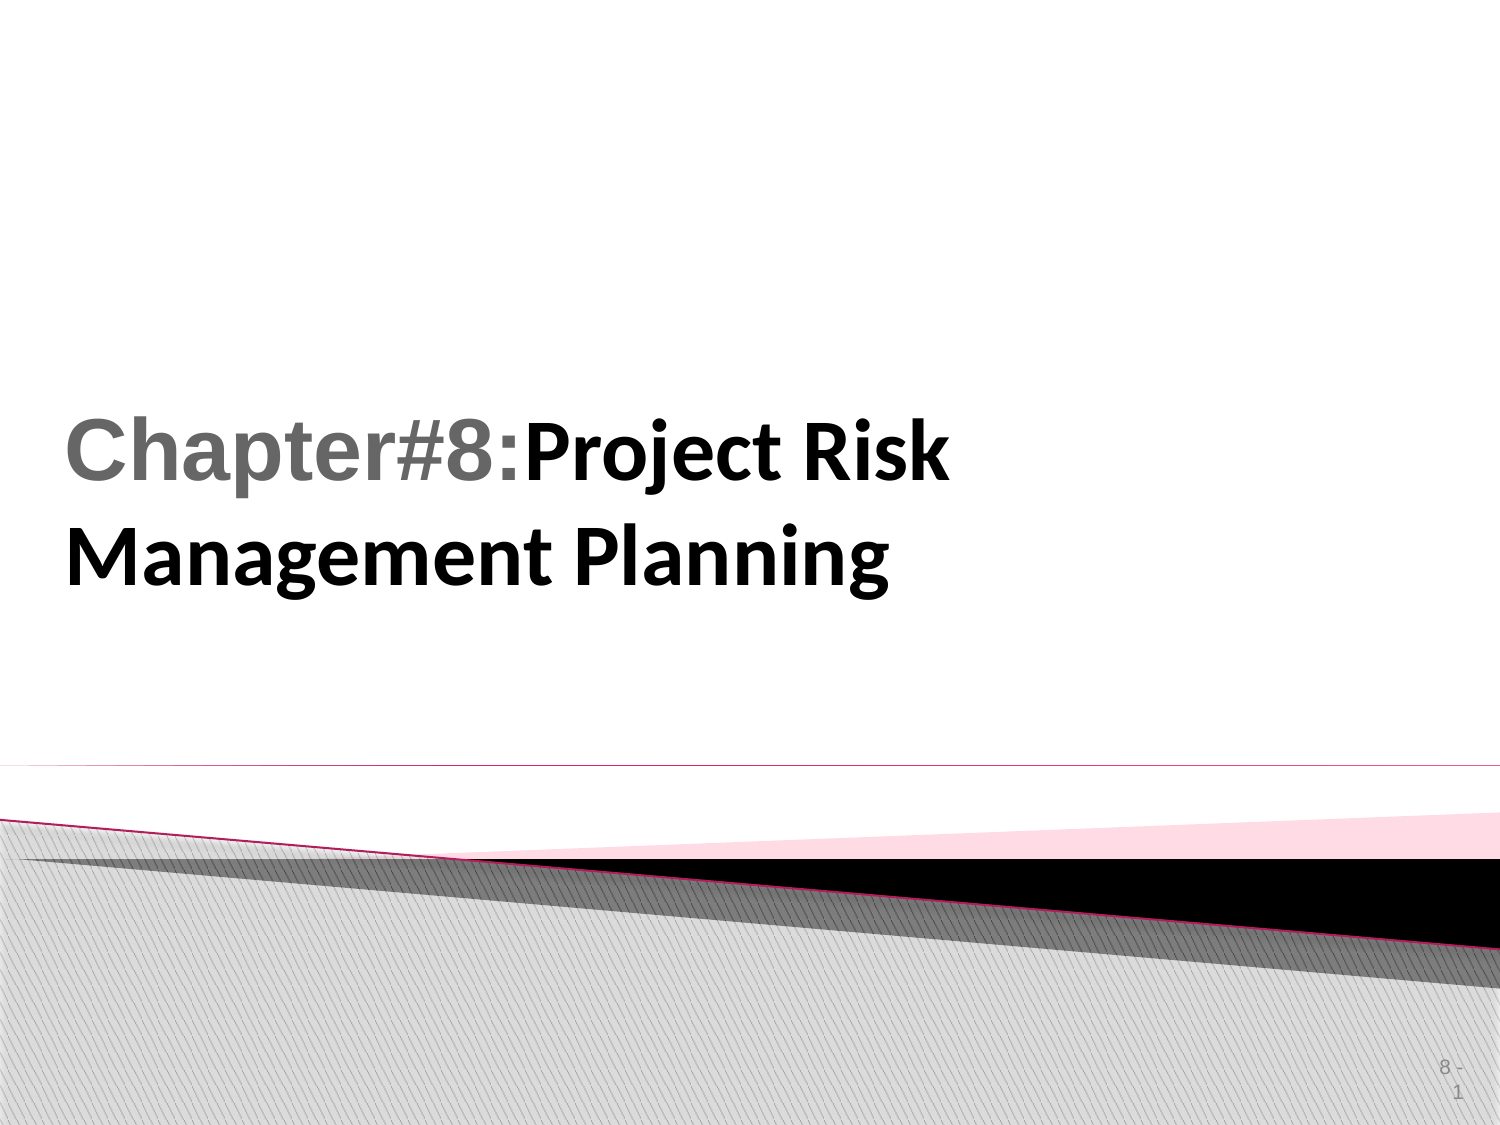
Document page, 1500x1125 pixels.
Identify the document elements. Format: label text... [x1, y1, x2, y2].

slide_number 8 - 1 [1418, 1051, 1479, 1112]
picture [5, 859, 1500, 989]
title Chapter#8:Project Risk Management Planning [50, 275, 1450, 717]
